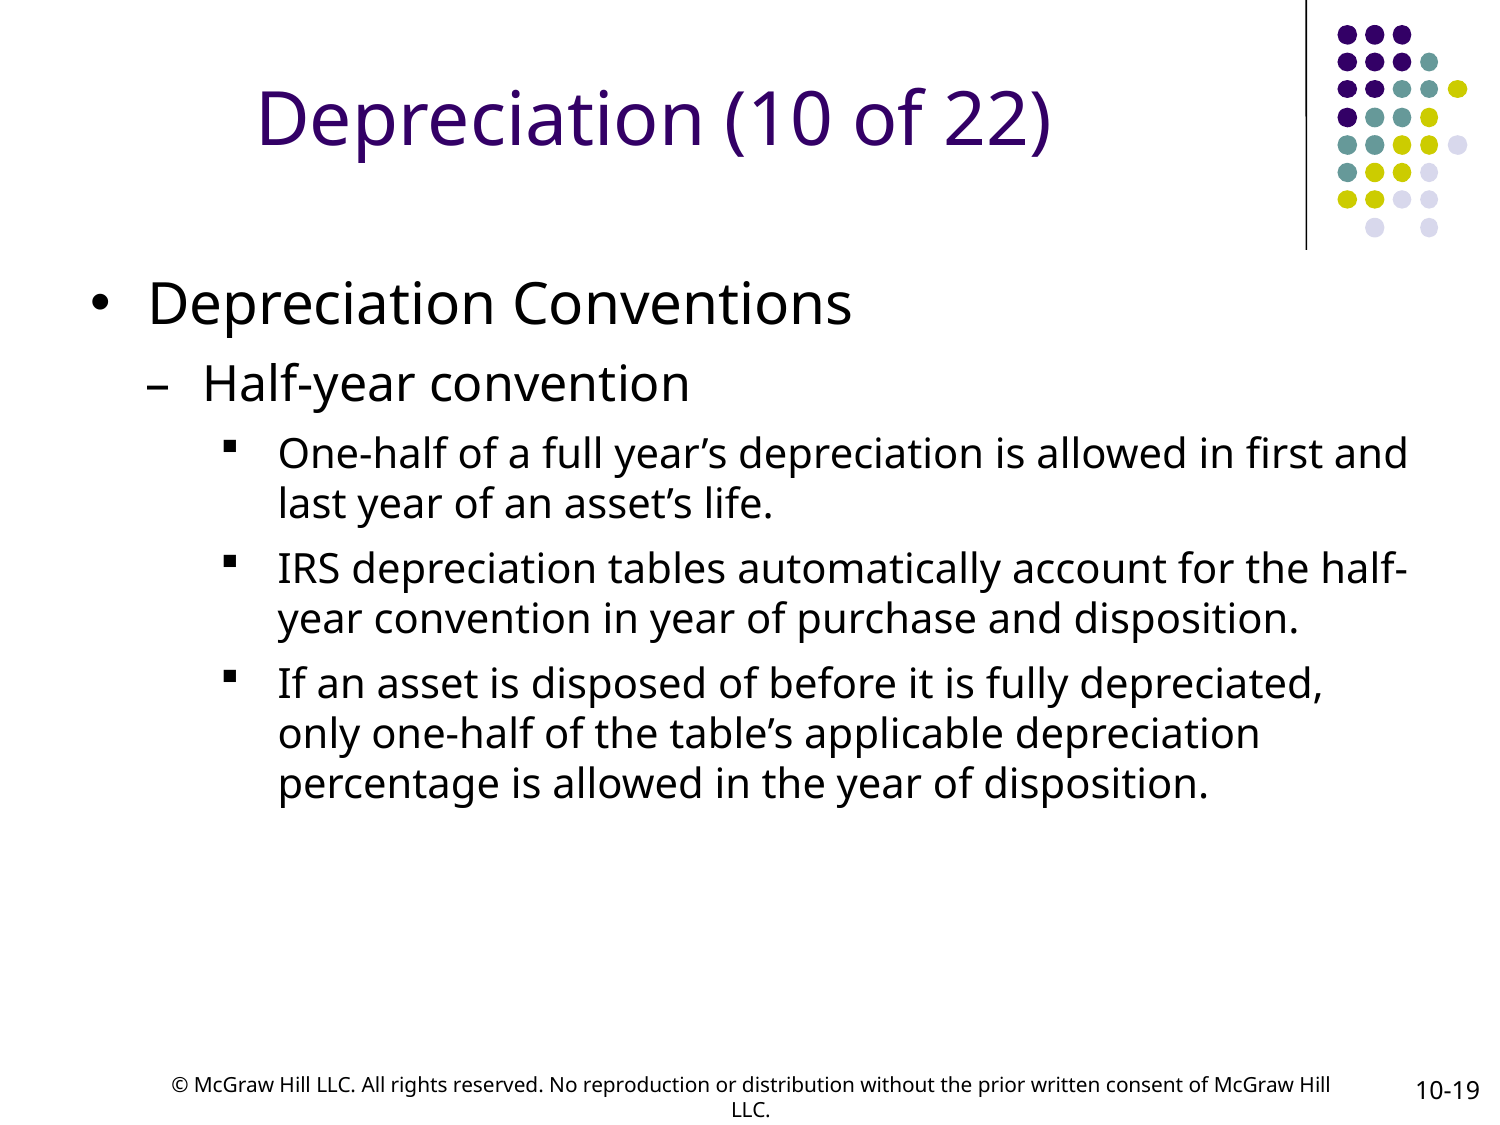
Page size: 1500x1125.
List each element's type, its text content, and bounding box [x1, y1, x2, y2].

list Depreciation Conventions Half-year convention One-half of a full year’s depreciation is allowed in first and last year of an asset’s life. IRS depreciation tables automatically account for the half-year convention in year of purchase and disposition. If an asset is disposed of before it is fully depreciated, only one-half of the table’s applicable depreciation percentage is allowed in the year of disposition. [75, 259, 1425, 1062]
slide_number 10-19 [1345, 1061, 1496, 1122]
title Depreciation (10 of 22) [32, 8, 1275, 234]
